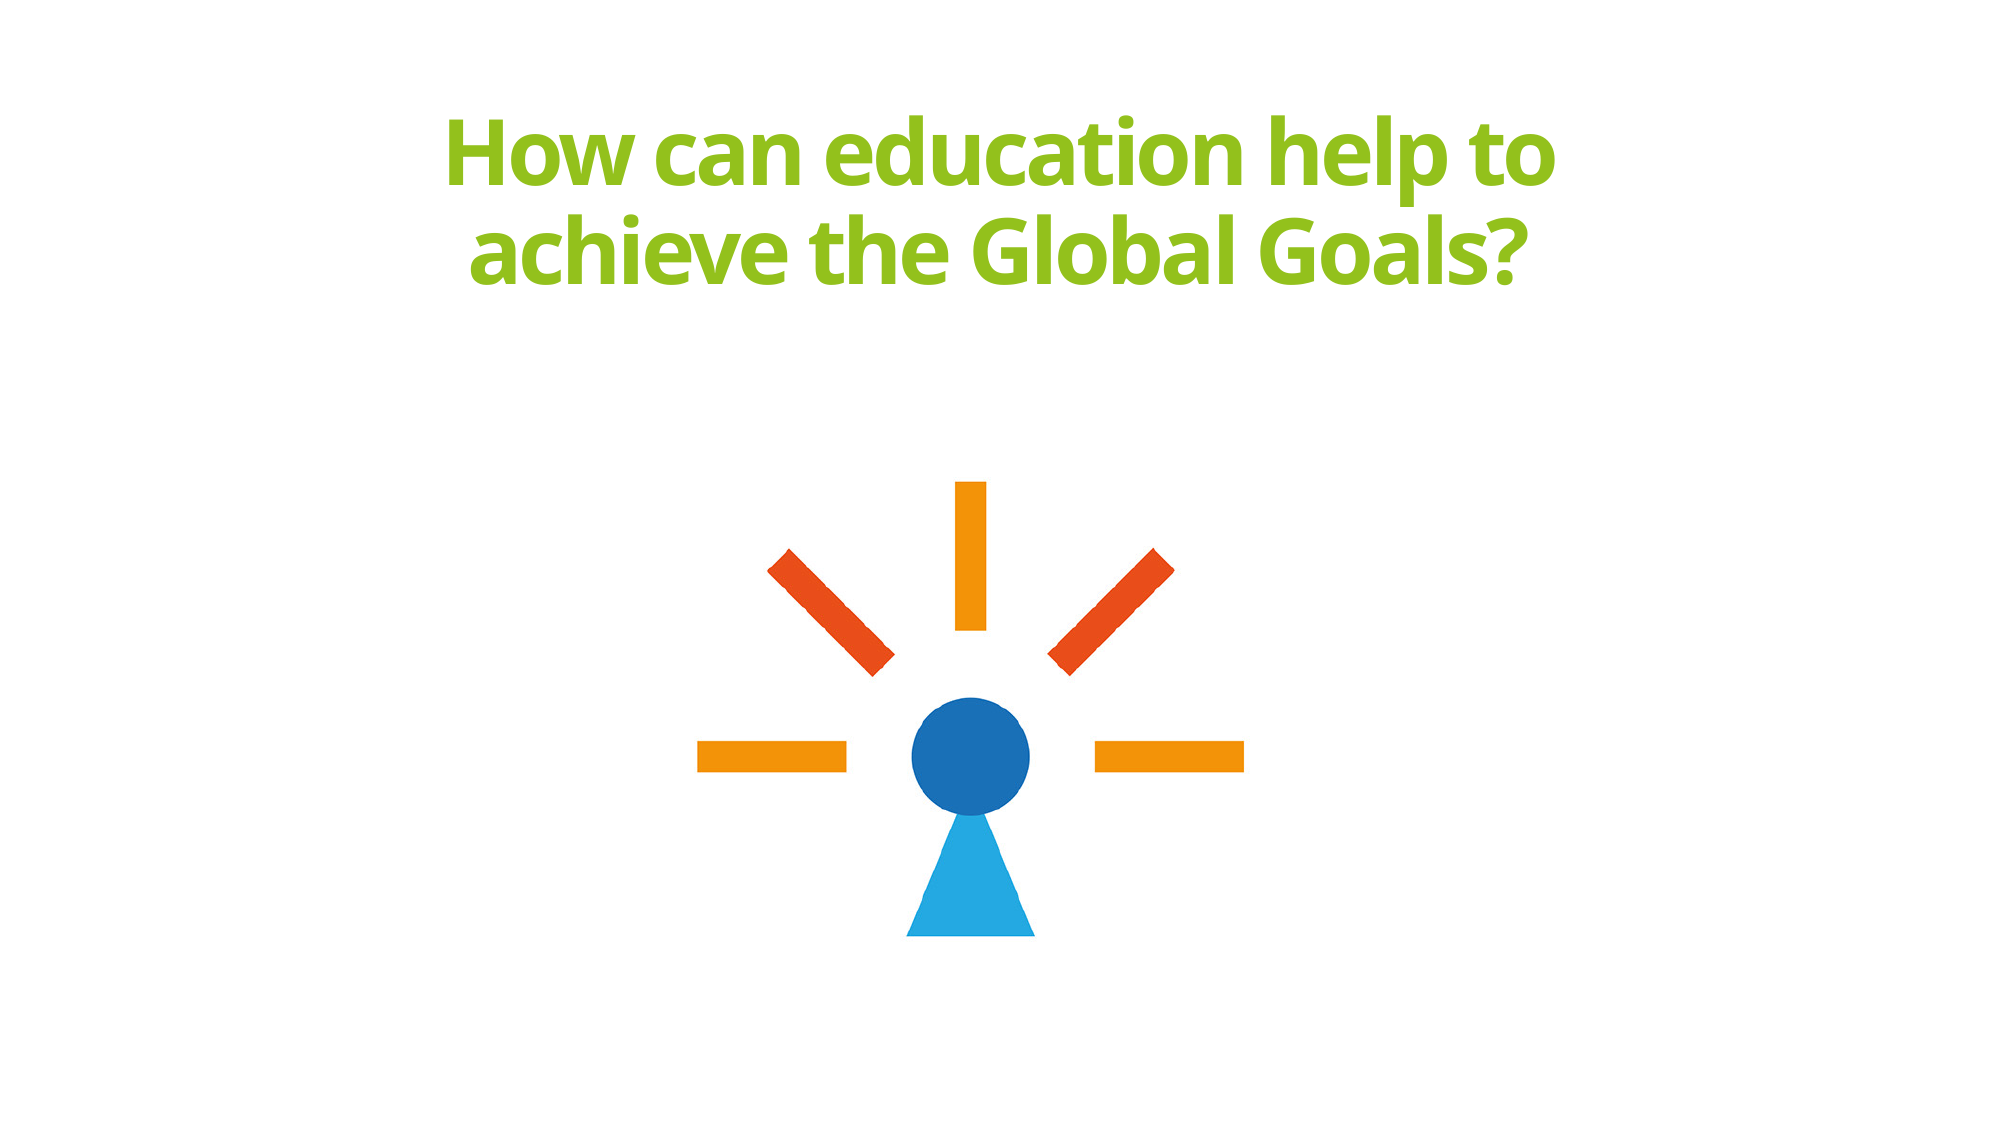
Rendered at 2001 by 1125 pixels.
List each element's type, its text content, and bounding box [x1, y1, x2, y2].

title How can education help to achieve the Global Goals? [331, 69, 1667, 342]
picture [669, 408, 1331, 1046]
